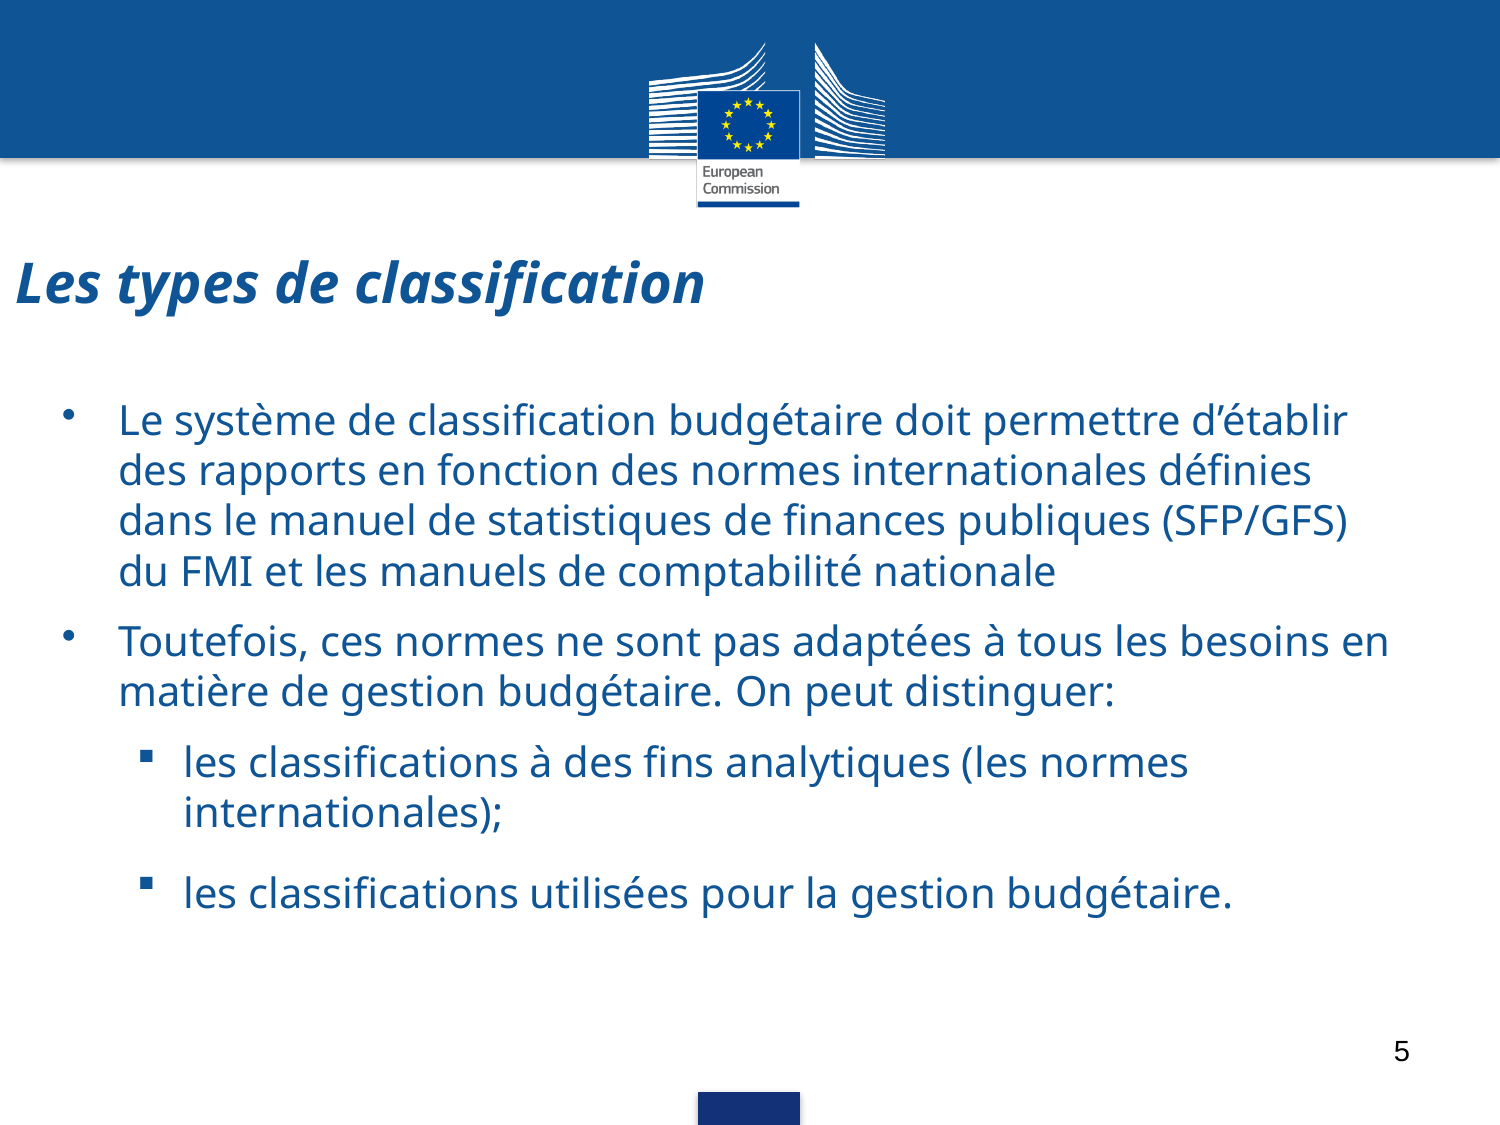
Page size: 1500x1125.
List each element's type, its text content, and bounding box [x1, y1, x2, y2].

title Les types de classification [0, 210, 1500, 352]
picture [649, 42, 885, 208]
list Le système de classification budgétaire doit permettre d’établir des rapports en fonction des normes internationales définies dans le manuel de statistiques de finances publiques (SFP/GFS) du FMI et les manuels de comptabilité nationale Toutefois, ces normes ne sont pas adaptées à tous les besoins en matière de gestion budgétaire. On peut distinguer: les classifications à des fins analytiques (les normes internationales); les classifications utilisées pour la gestion budgétaire. [46, 386, 1426, 986]
slide_number 5 [1074, 1024, 1426, 1103]
